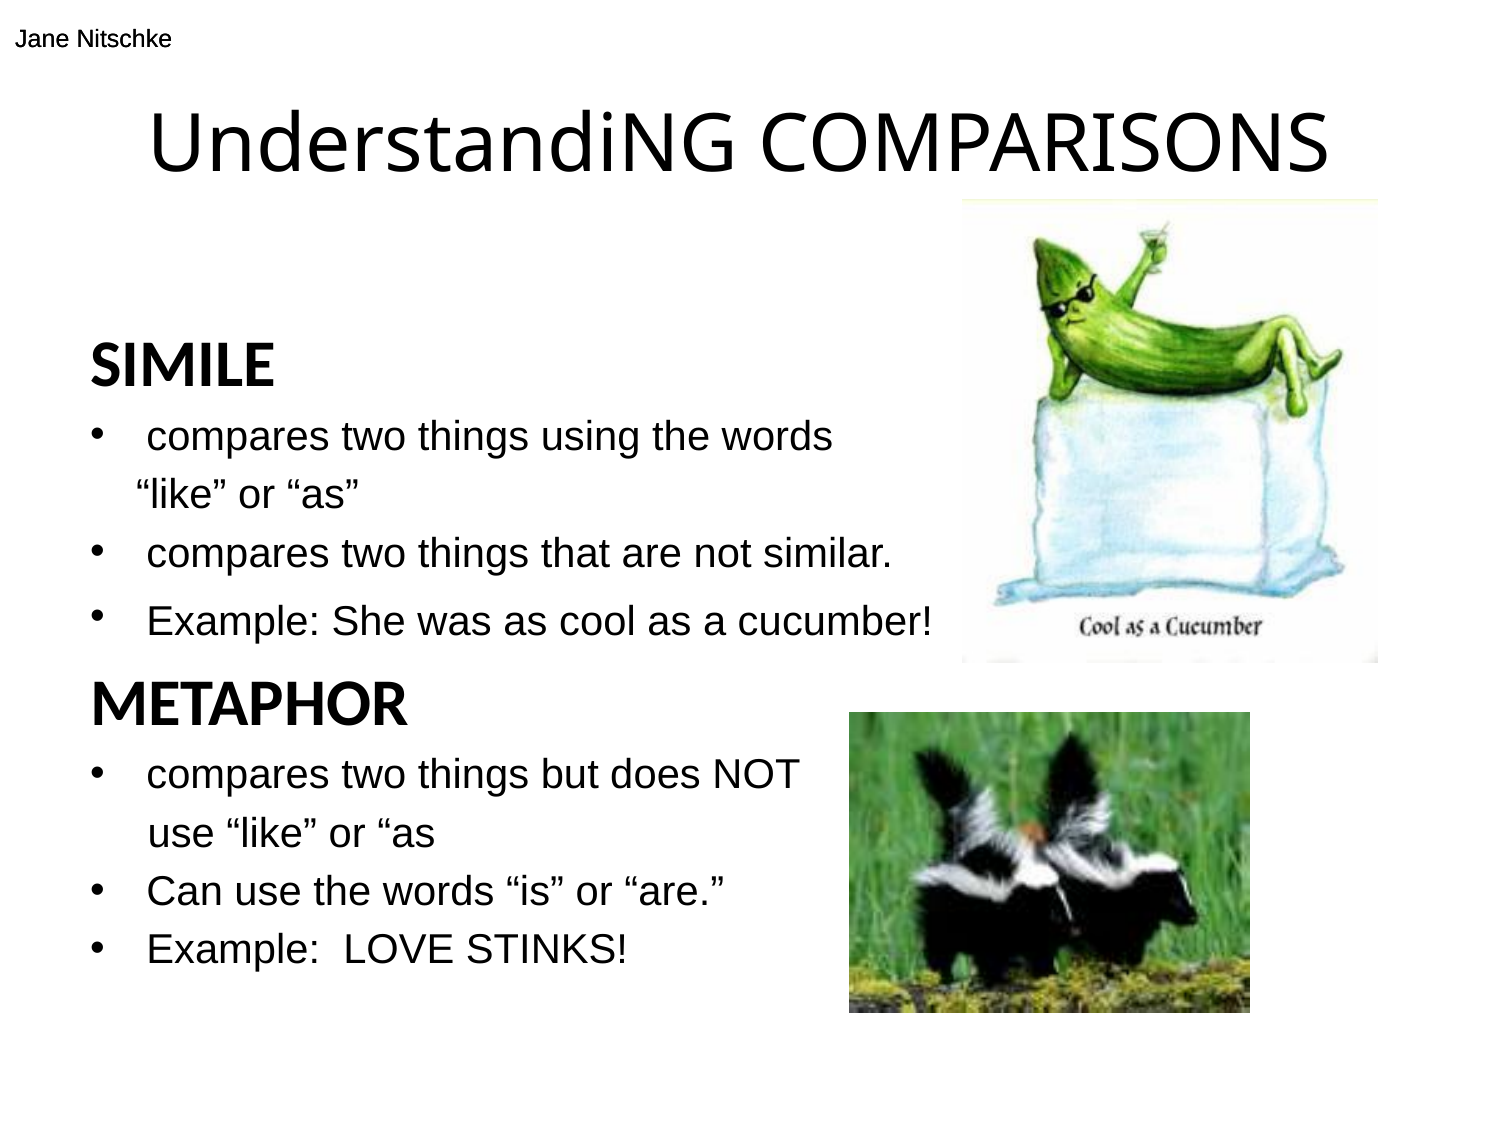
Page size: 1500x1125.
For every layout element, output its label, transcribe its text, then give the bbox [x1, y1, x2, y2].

picture [849, 712, 1251, 1013]
title UnderstandiNG COMPARISONS [75, 45, 1425, 233]
picture [962, 199, 1378, 663]
list SIMILE compares two things using the words “like” or “as” compares two things that are not similar. Example: She was as cool as a cucumber! METAPHOR compares two things but does NOT use “like” or “as Can use the words “is” or “are.” Example: LOVE STINKS! [75, 312, 1425, 1055]
text_box Jane Nitschke [0, 14, 188, 60]
